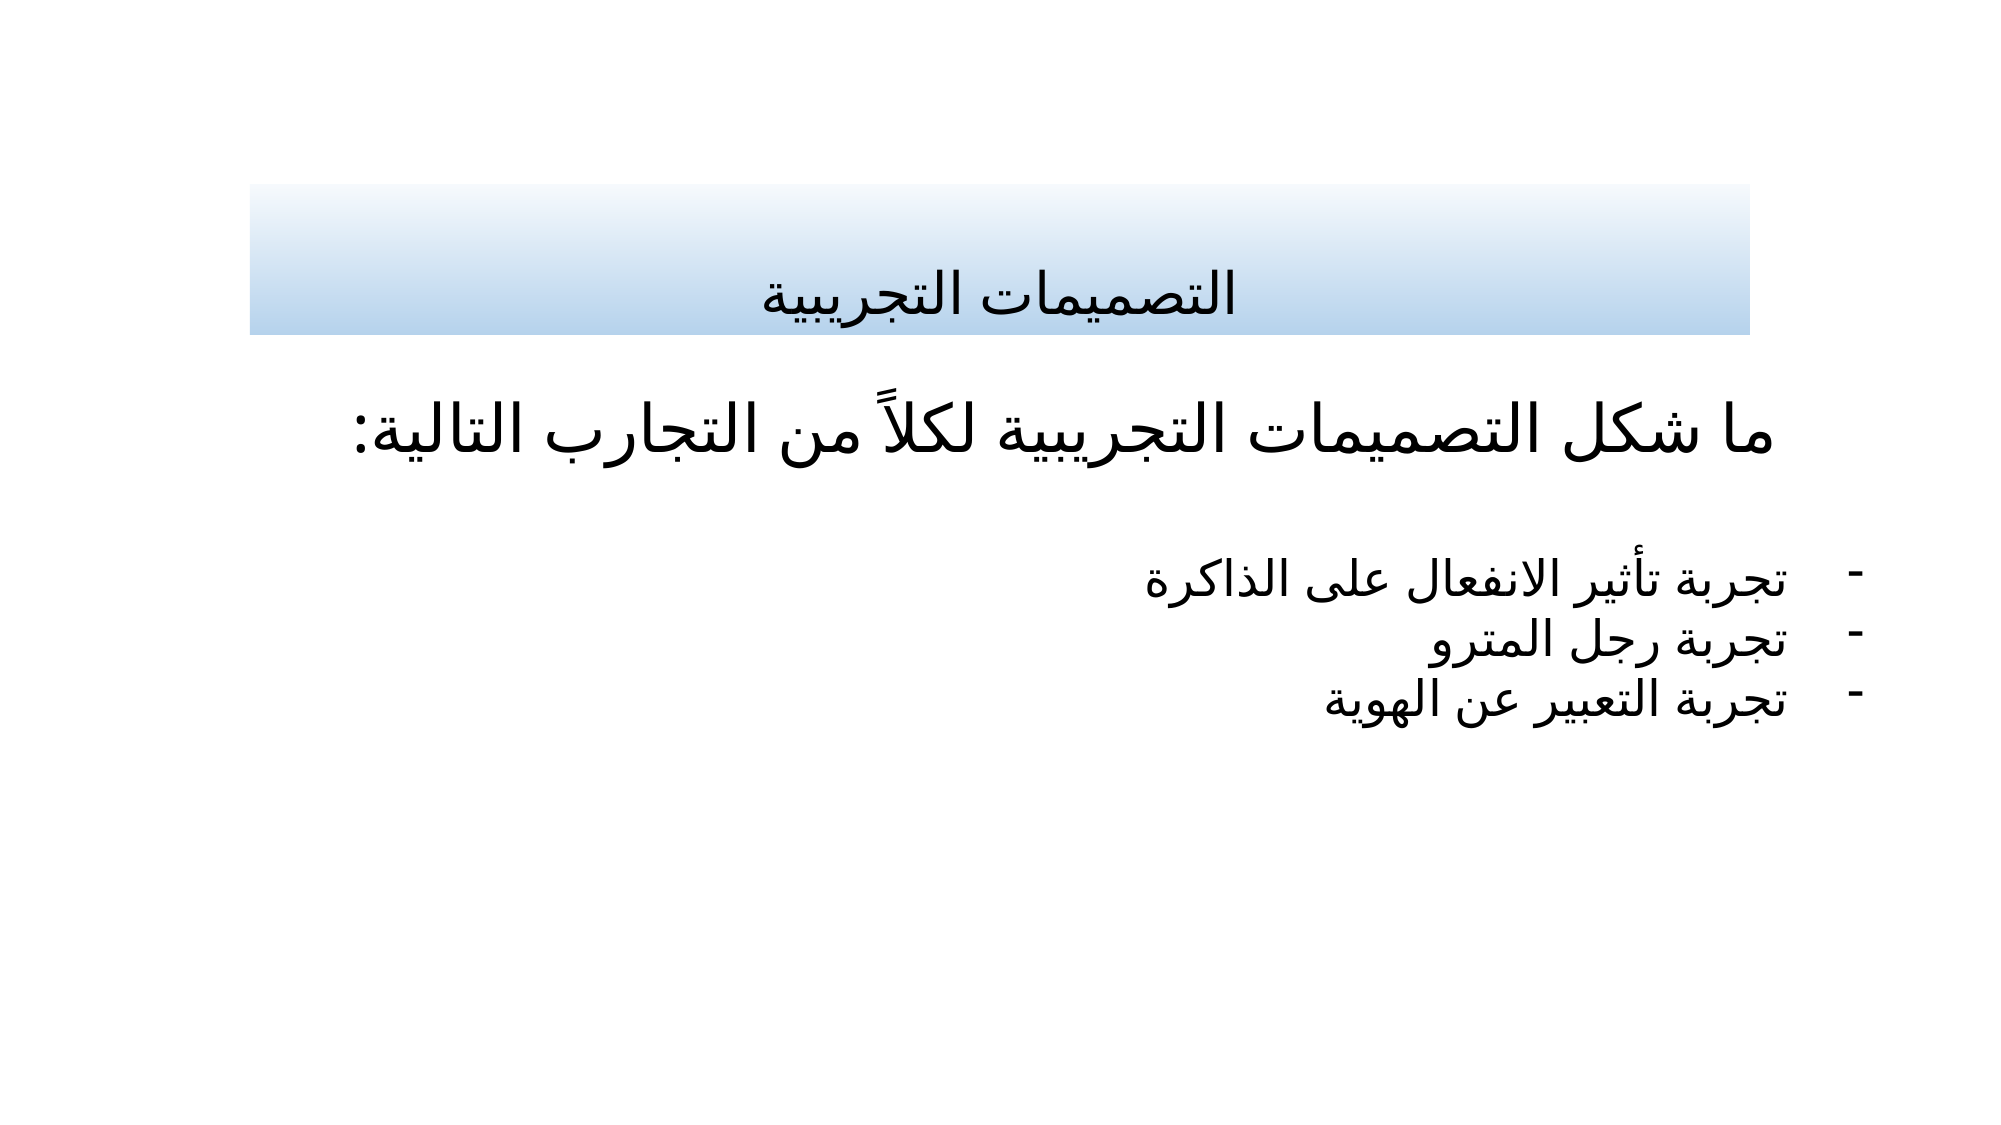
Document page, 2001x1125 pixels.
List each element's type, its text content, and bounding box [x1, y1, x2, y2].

title التصميمات التجريبية [249, 184, 1750, 335]
subtitle ما شكل التصميمات التجريبية لكلاً من التجارب التالية: تجربة تأثير الانفعال على الذاكرة تجربة رجل المترو تجربة التعبير عن الهوية [121, 378, 1879, 1032]
